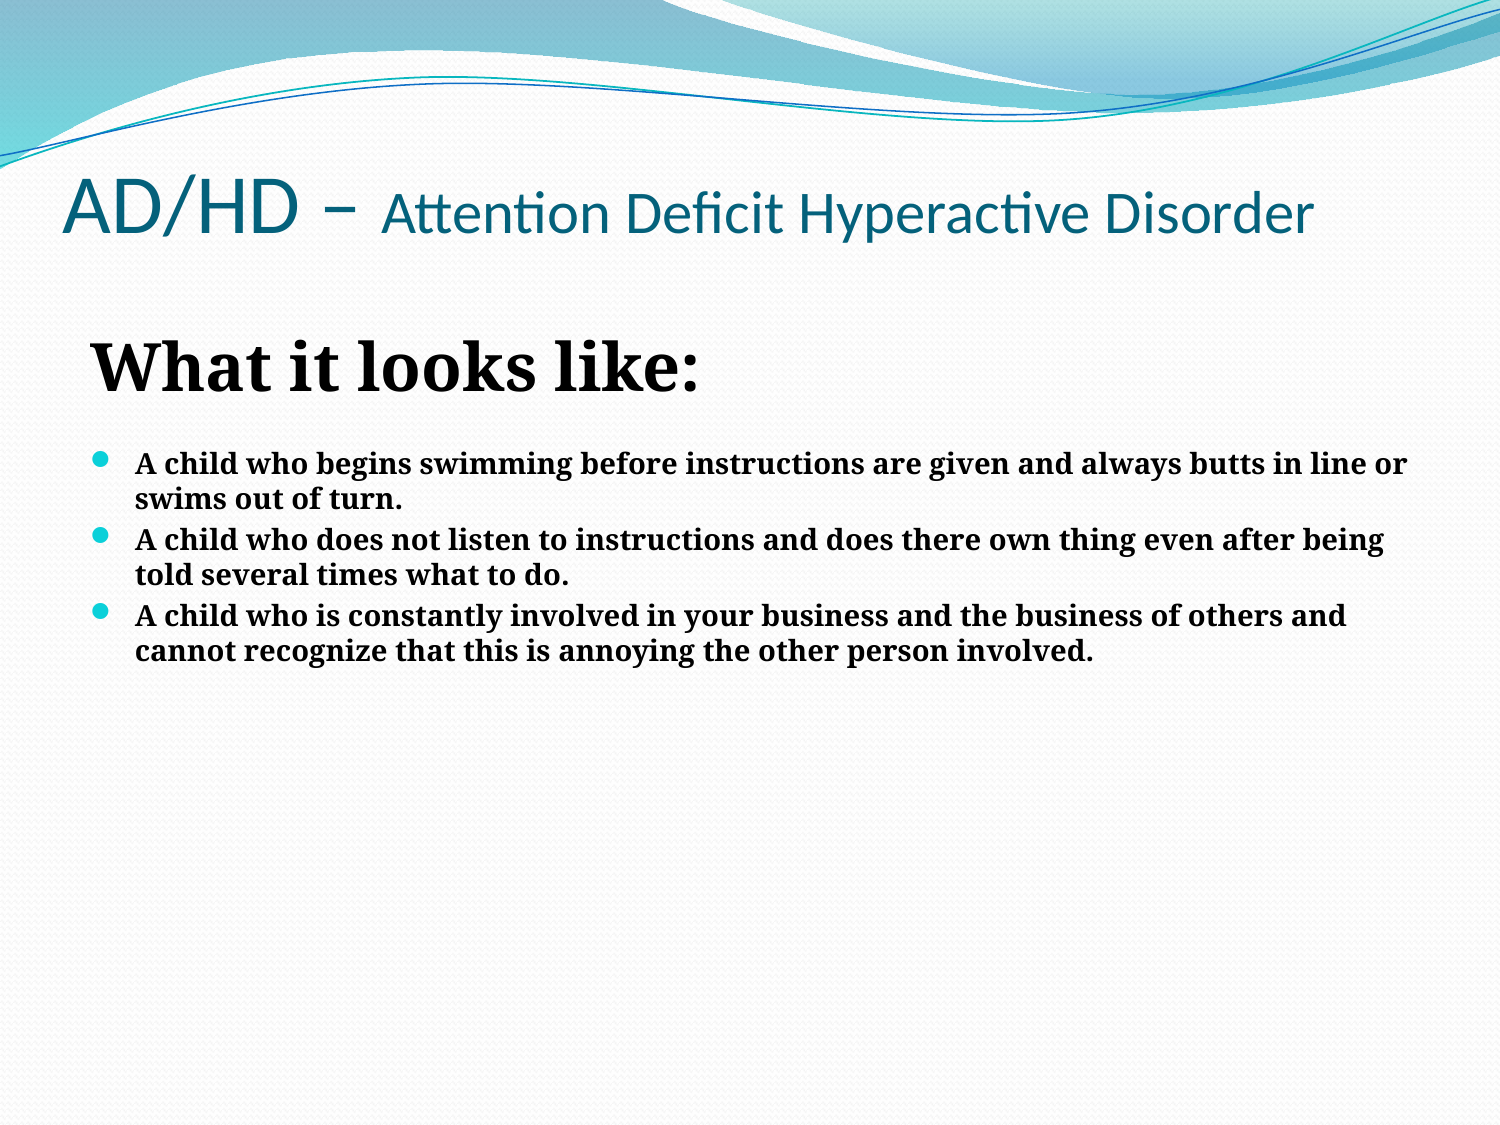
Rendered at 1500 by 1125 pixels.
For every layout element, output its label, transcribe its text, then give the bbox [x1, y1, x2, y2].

list What it looks like: A child who begins swimming before instructions are given and always butts in line or swims out of turn. A child who does not listen to instructions and does there own thing even after being told several times what to do. A child who is constantly involved in your business and the business of others and cannot recognize that this is annoying the other person involved. [74, 317, 1426, 1038]
text_box AD/HD – Attention Deficit Hyperactive Disorder [62, 99, 1463, 250]
